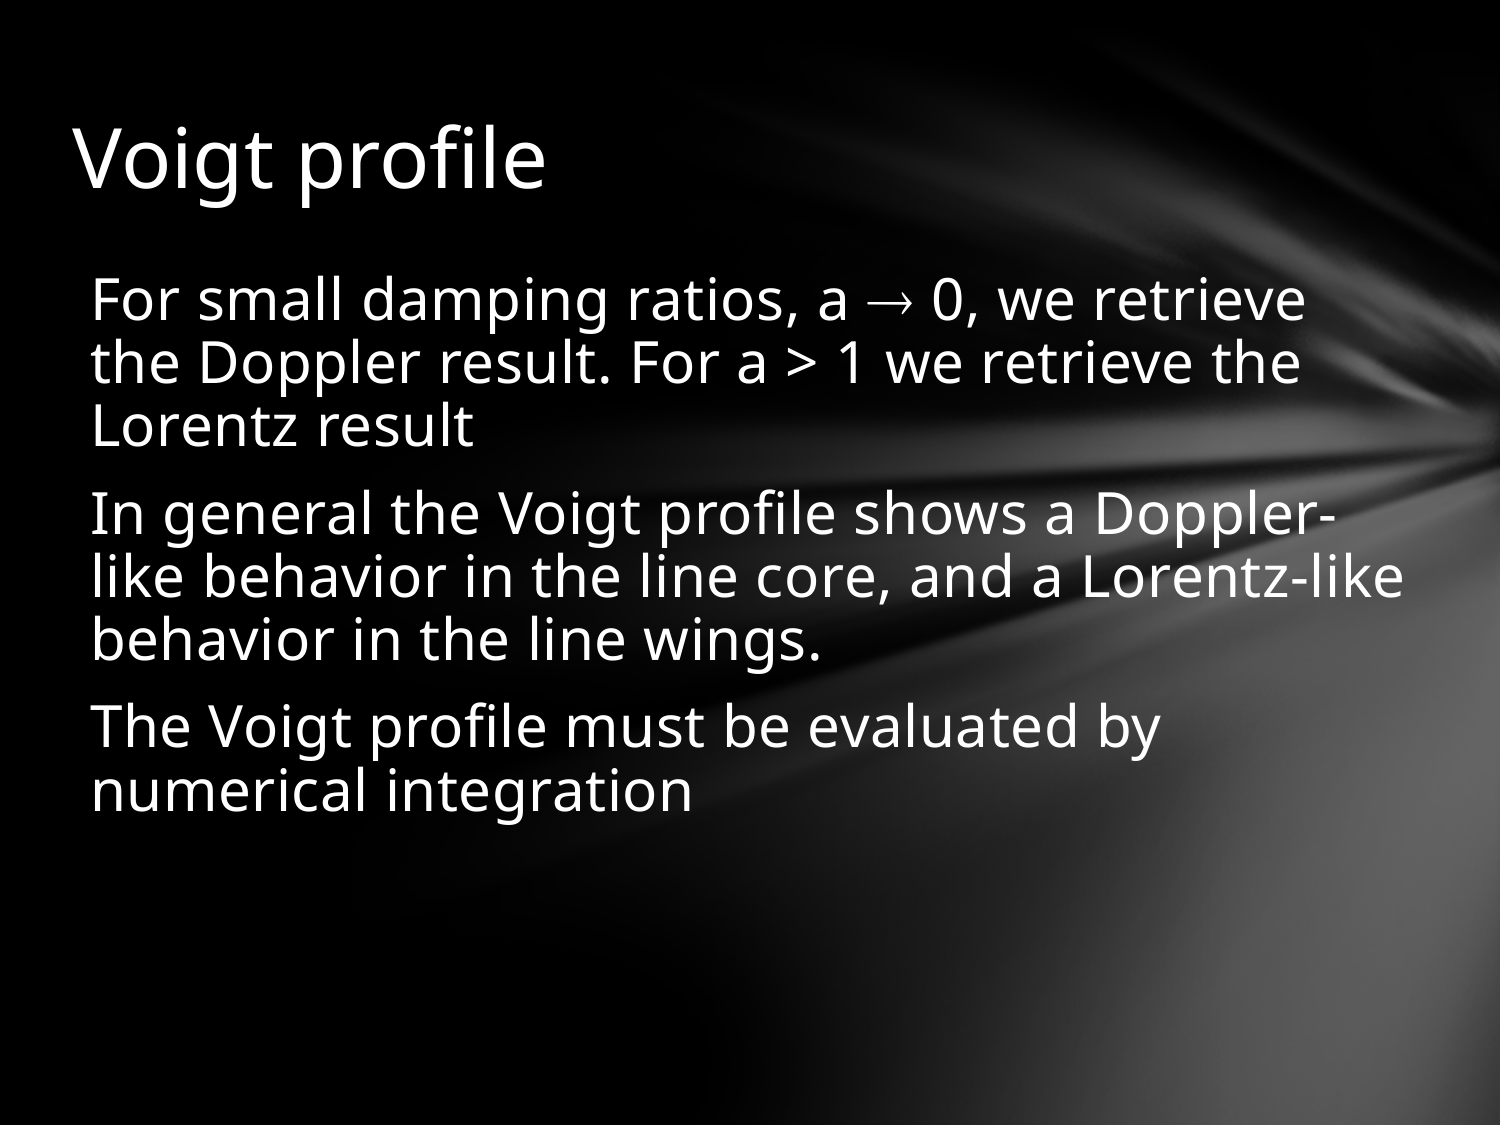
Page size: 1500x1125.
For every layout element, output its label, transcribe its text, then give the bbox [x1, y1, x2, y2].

title Voigt profile [57, 37, 1318, 213]
list For small damping ratios, a  0, we retrieve the Doppler result. For a > 1 we retrieve the Lorentz result In general the Voigt profile shows a Doppler-like behavior in the line core, and a Lorentz-like behavior in the line wings. The Voigt profile must be evaluated by numerical integration [75, 262, 1425, 1005]
